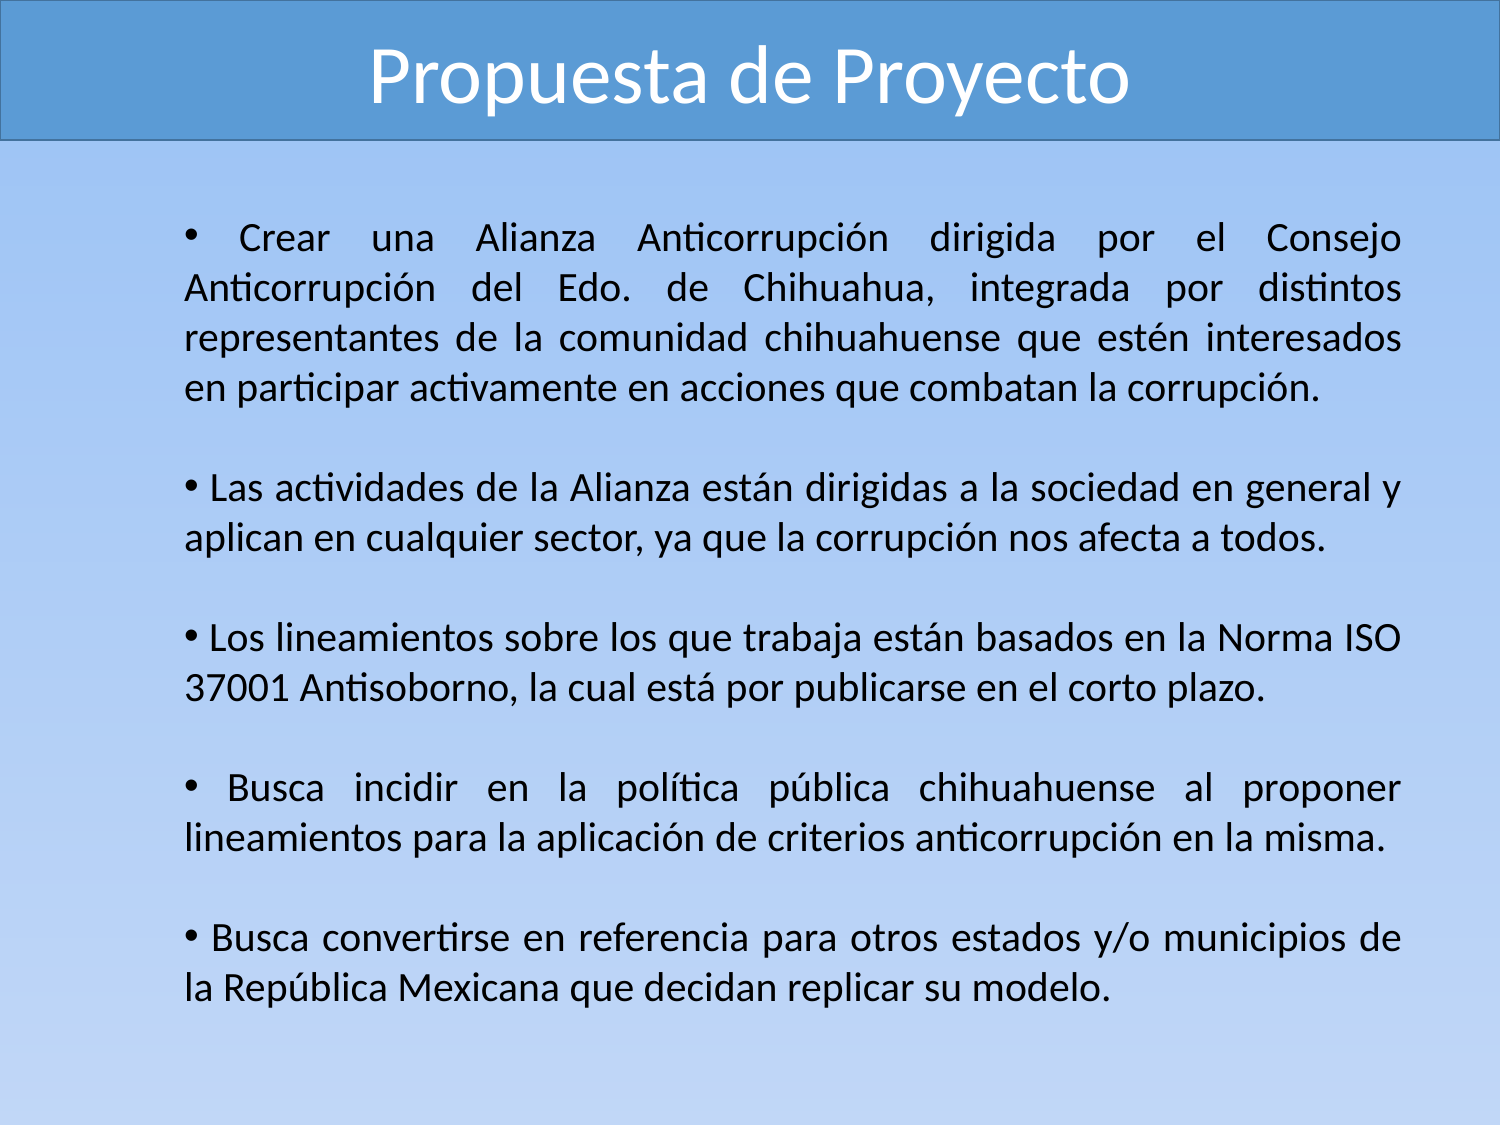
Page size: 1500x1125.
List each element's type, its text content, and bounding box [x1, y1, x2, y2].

text_box Crear una Alianza Anticorrupción dirigida por el Consejo Anticorrupción del Edo. de Chihuahua, integrada por distintos representantes de la comunidad chihuahuense que estén interesados en participar activamente en acciones que combatan la corrupción. Las actividades de la Alianza están dirigidas a la sociedad en general y aplican en cualquier sector, ya que la corrupción nos afecta a todos. Los lineamientos sobre los que trabaja están basados en la Norma ISO 37001 Antisoborno, la cual está por publicarse en el corto plazo. Busca incidir en la política pública chihuahuense al proponer lineamientos para la aplicación de criterios anticorrupción en la misma. Busca convertirse en referencia para otros estados y/o municipios de la República Mexicana que decidan replicar su modelo. [169, 202, 1418, 1018]
text_box Propuesta de Proyecto [0, 0, 1500, 141]
